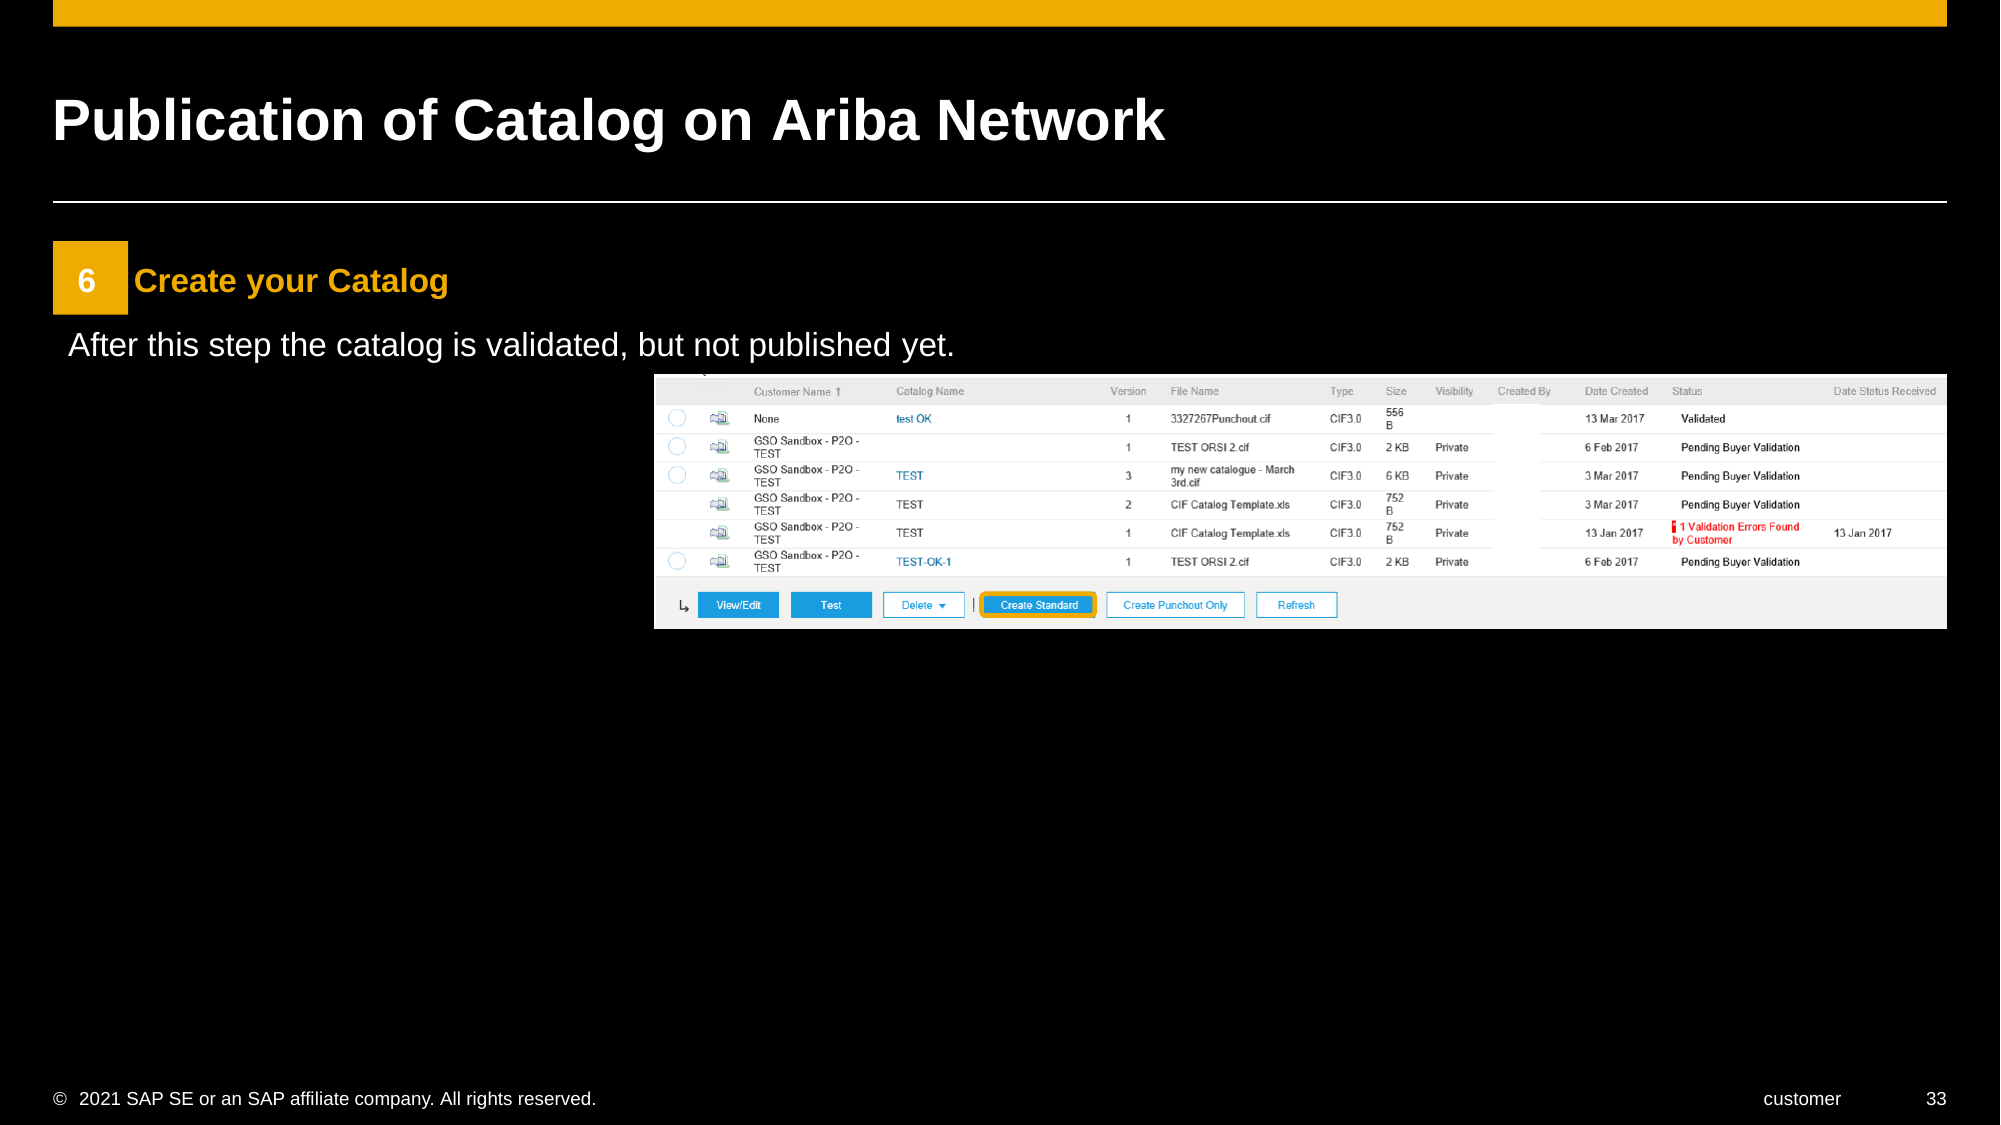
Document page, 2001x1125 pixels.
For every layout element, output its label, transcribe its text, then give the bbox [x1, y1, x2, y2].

text_box © 2021 SAP SE or an SAP affiliate company. All rights reserved. customer 33 [53, 1087, 1947, 1110]
text_box 6 Create your Catalog [77, 259, 450, 299]
text_box [52, 0, 1948, 27]
picture [654, 374, 1948, 629]
text_box [0, 0, 2000, 1125]
text_box Publication of Catalog on Ariba Network [52, 82, 1167, 153]
text_box [52, 240, 129, 315]
text_box After this step the catalog is validated, but not published yet. [68, 323, 956, 364]
